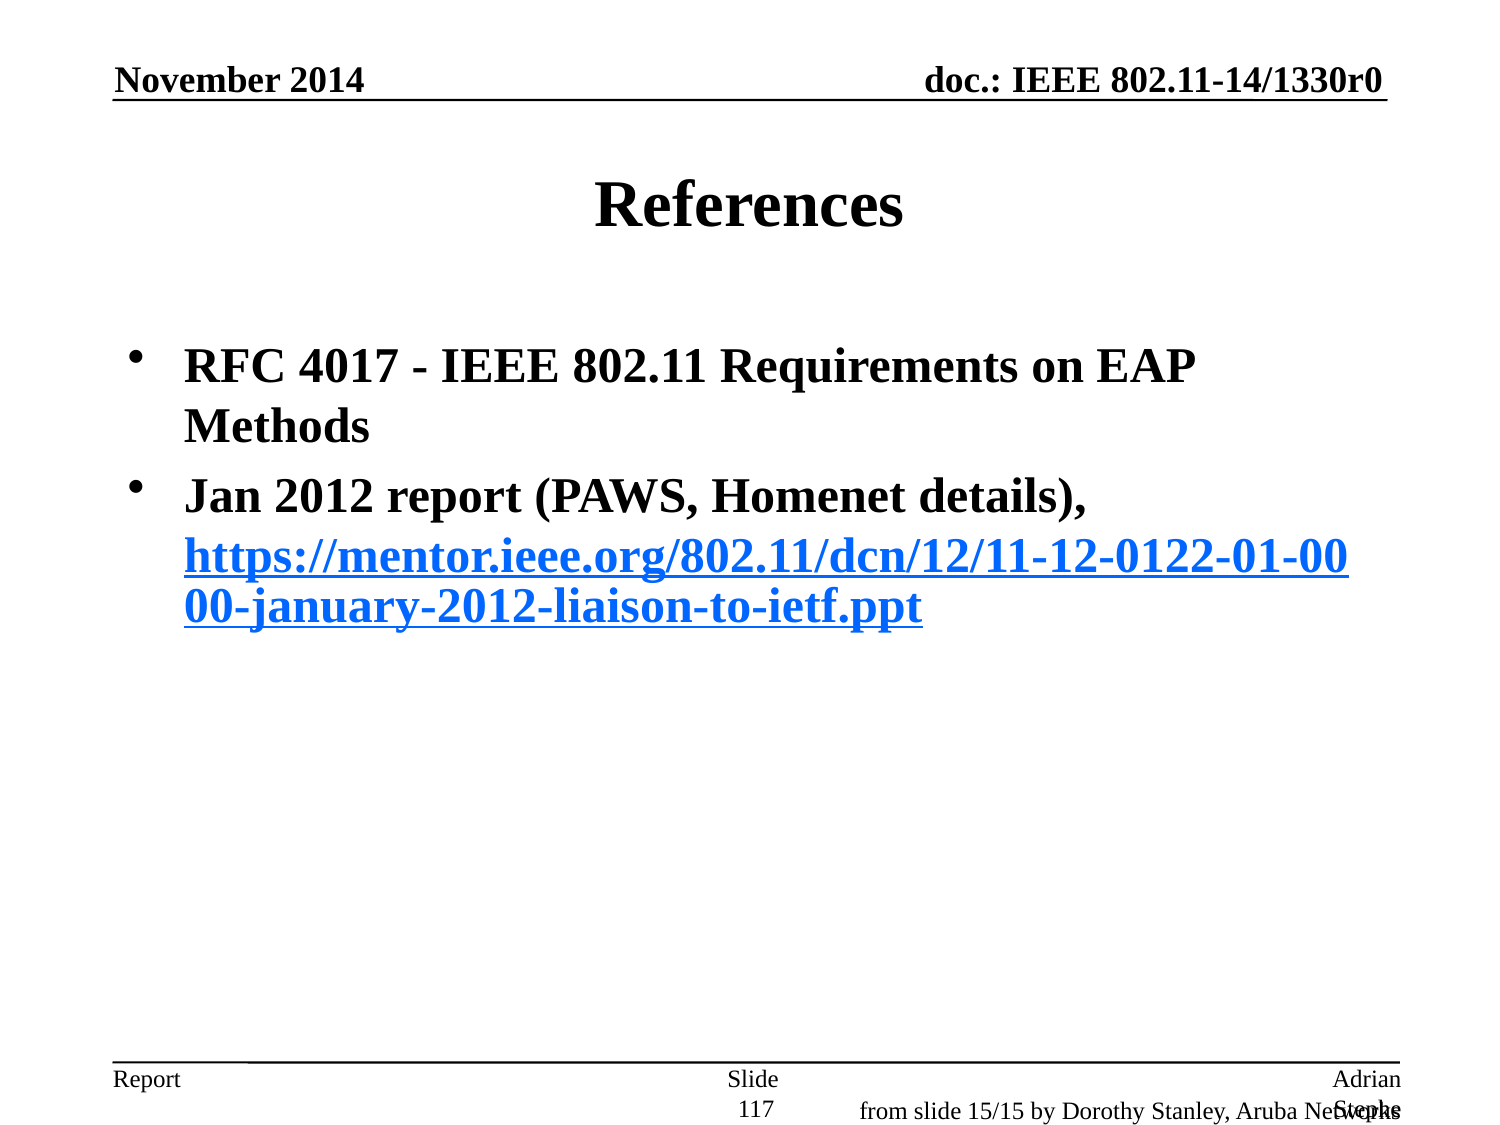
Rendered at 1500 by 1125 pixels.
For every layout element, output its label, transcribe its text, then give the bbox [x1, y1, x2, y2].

footer Adrian Stephens, Intel Corporation [1324, 1061, 1402, 1087]
list RFC 4017 - IEEE 802.11 Requirements on EAP Methods Jan 2012 report (PAWS, Homenet details), https://mentor.ieee.org/802.11/dcn/12/11-12-0122-01-0000-january-2012-liaison-to-ietf.ppt [112, 324, 1388, 1000]
text_box from slide 15/15 by Dorothy Stanley, Aruba Networks [343, 1087, 1417, 1125]
title References [112, 112, 1388, 288]
slide_number Slide 117 [712, 1061, 800, 1087]
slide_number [114, 54, 374, 101]
